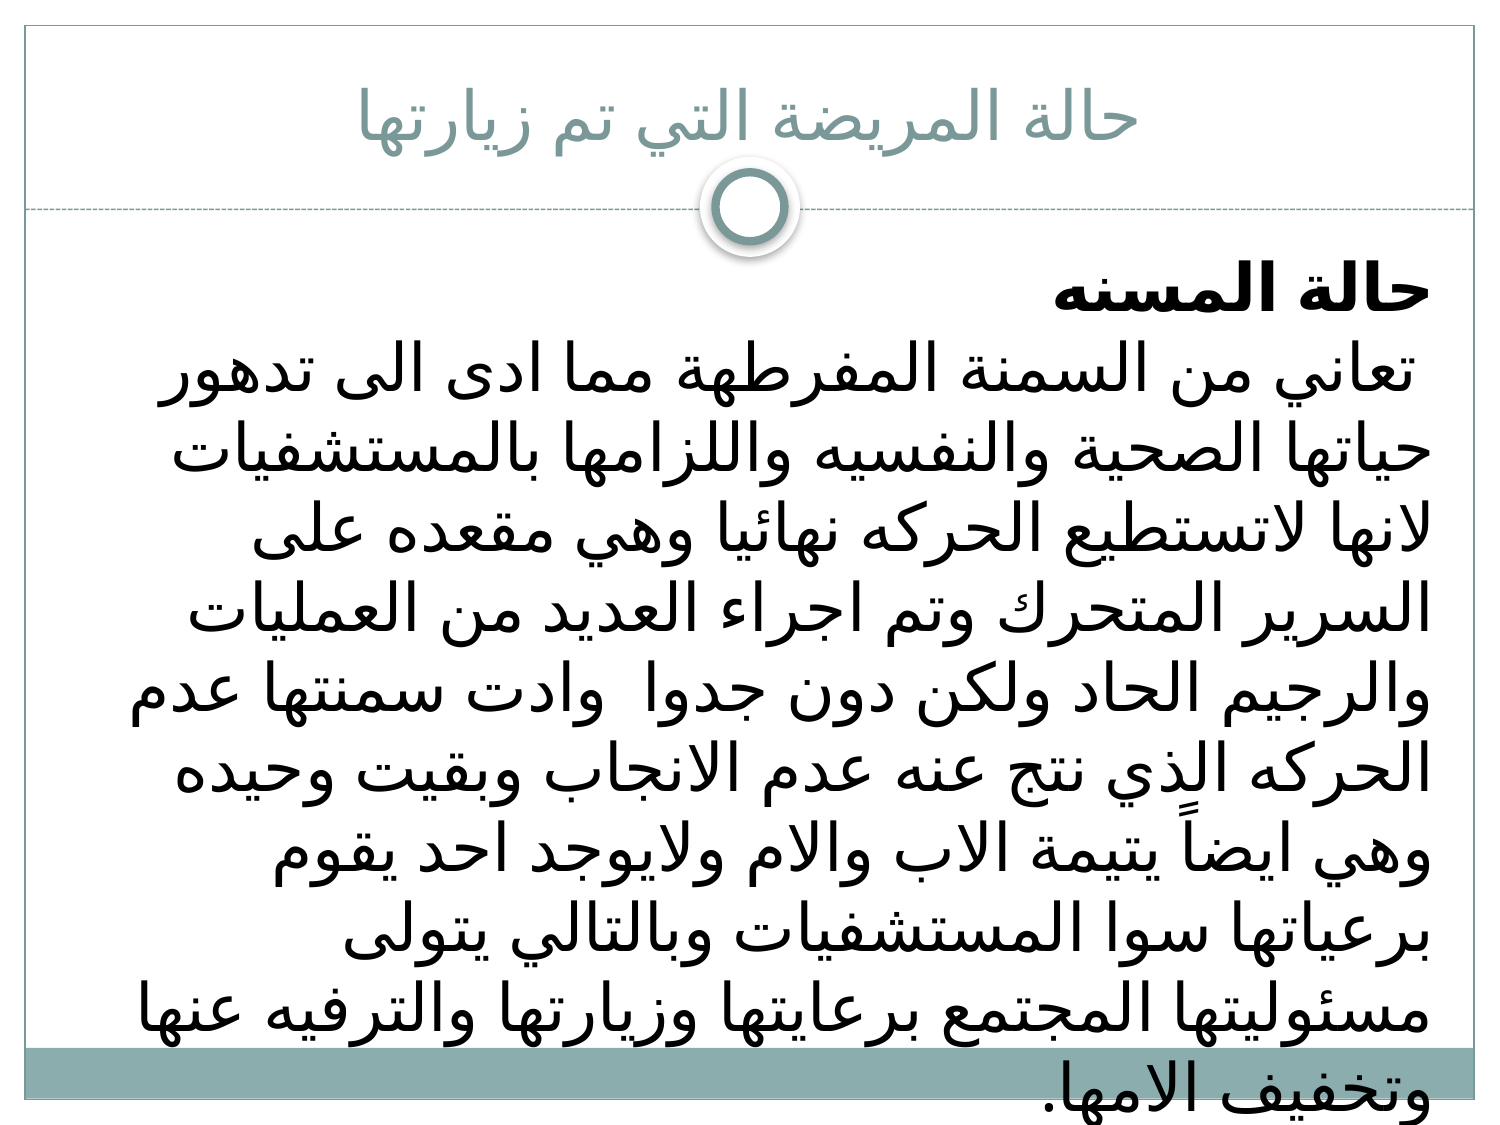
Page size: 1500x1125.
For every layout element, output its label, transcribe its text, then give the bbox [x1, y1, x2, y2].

text_box حالة المسنه تعاني من السمنة المفرطهة مما ادى الى تدهور حياتها الصحية والنفسيه واللزامها بالمستشفيات لانها لاتستطيع الحركه نهائيا وهي مقعده على السرير المتحرك وتم اجراء العديد من العمليات والرجيم الحاد ولكن دون جدوا وادت سمنتها عدم الحركه الذي نتج عنه عدم الانجاب وبقيت وحيده وهي ايضاً يتيمة الاب والام ولايوجد احد يقوم برعياتها سوا المستشفيات وبالتالي يتولى مسئوليتها المجتمع برعايتها وزيارتها والترفيه عنها وتخفيف الامها. [112, 237, 1450, 1125]
title حالة المريضة التي تم زيارتها [49, 37, 1450, 162]
